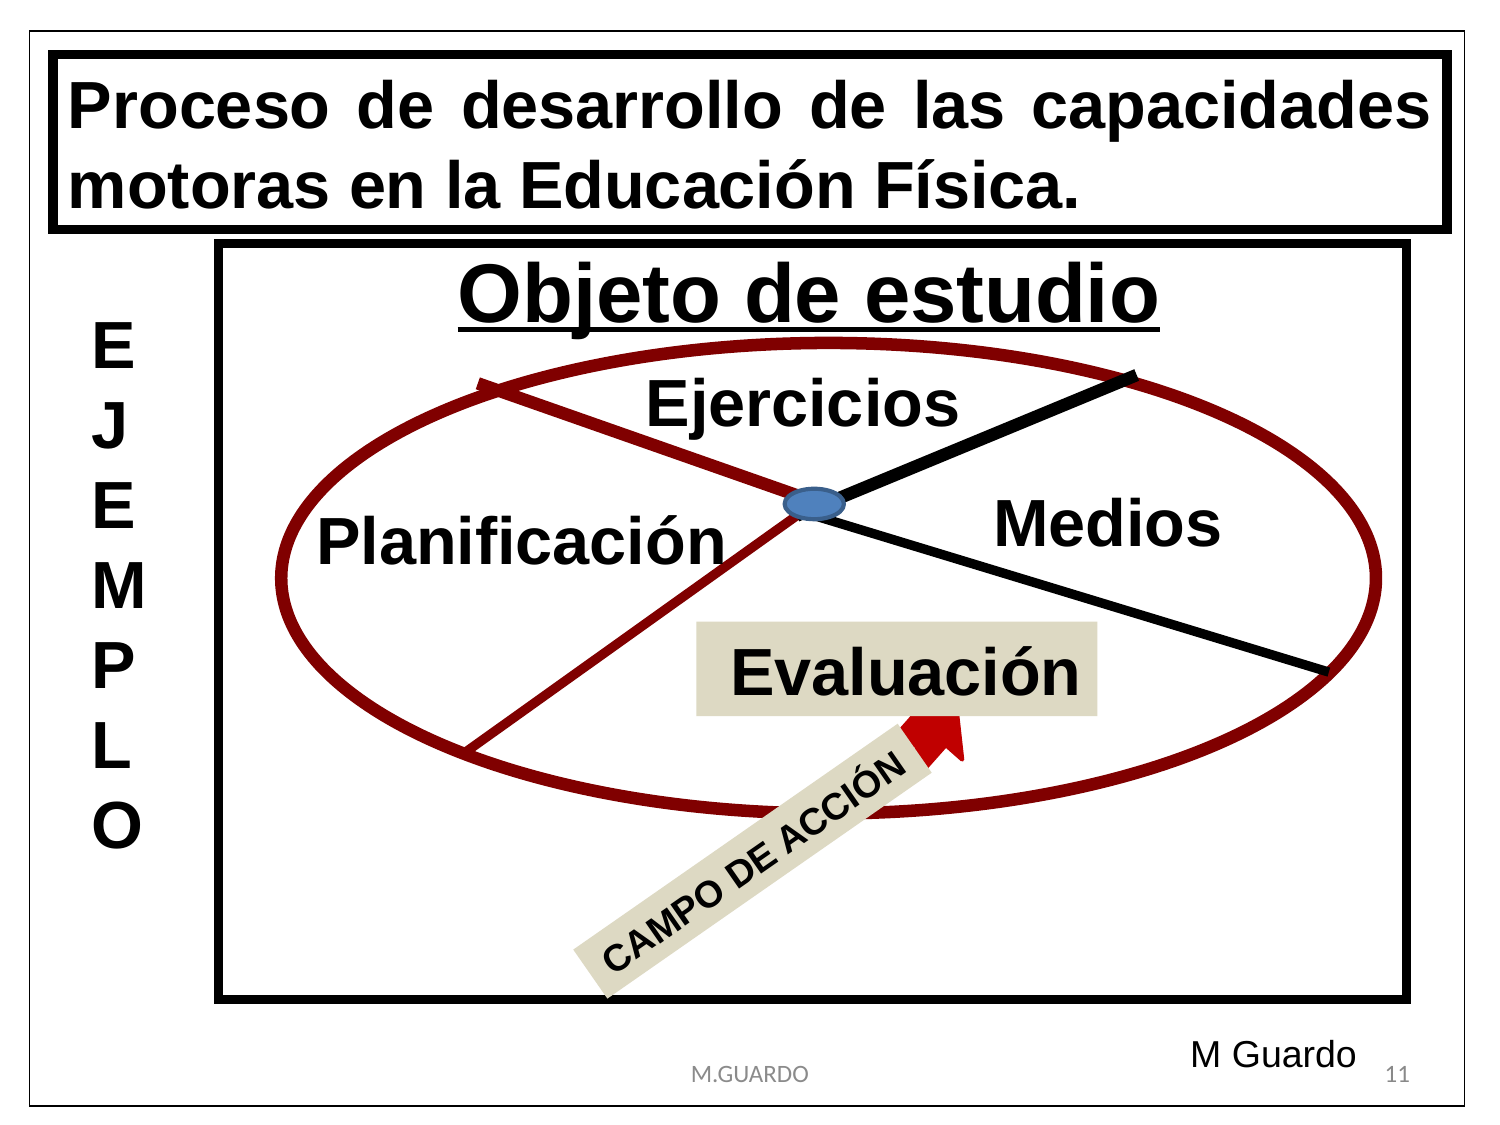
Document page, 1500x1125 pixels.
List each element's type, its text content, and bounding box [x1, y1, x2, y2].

text_box Medios [978, 472, 1256, 568]
text_box [782, 486, 846, 522]
text_box M Guardo [1175, 1023, 1383, 1083]
text_box [652, 234, 683, 296]
text_box Planificación [291, 490, 753, 620]
text_box Proceso de desarrollo de las capacidades motoras en la Educación Física. [53, 54, 1447, 230]
text_box [29, 31, 1465, 1106]
text_box Evaluación [696, 621, 1098, 717]
text_box Ejercicios [630, 352, 976, 448]
text_box Objeto de estudio [442, 231, 1186, 347]
text_box EJEMPLO [76, 294, 148, 870]
text_box CAMPO DE ACCIÓN [573, 723, 932, 999]
text_box [281, 347, 1376, 813]
